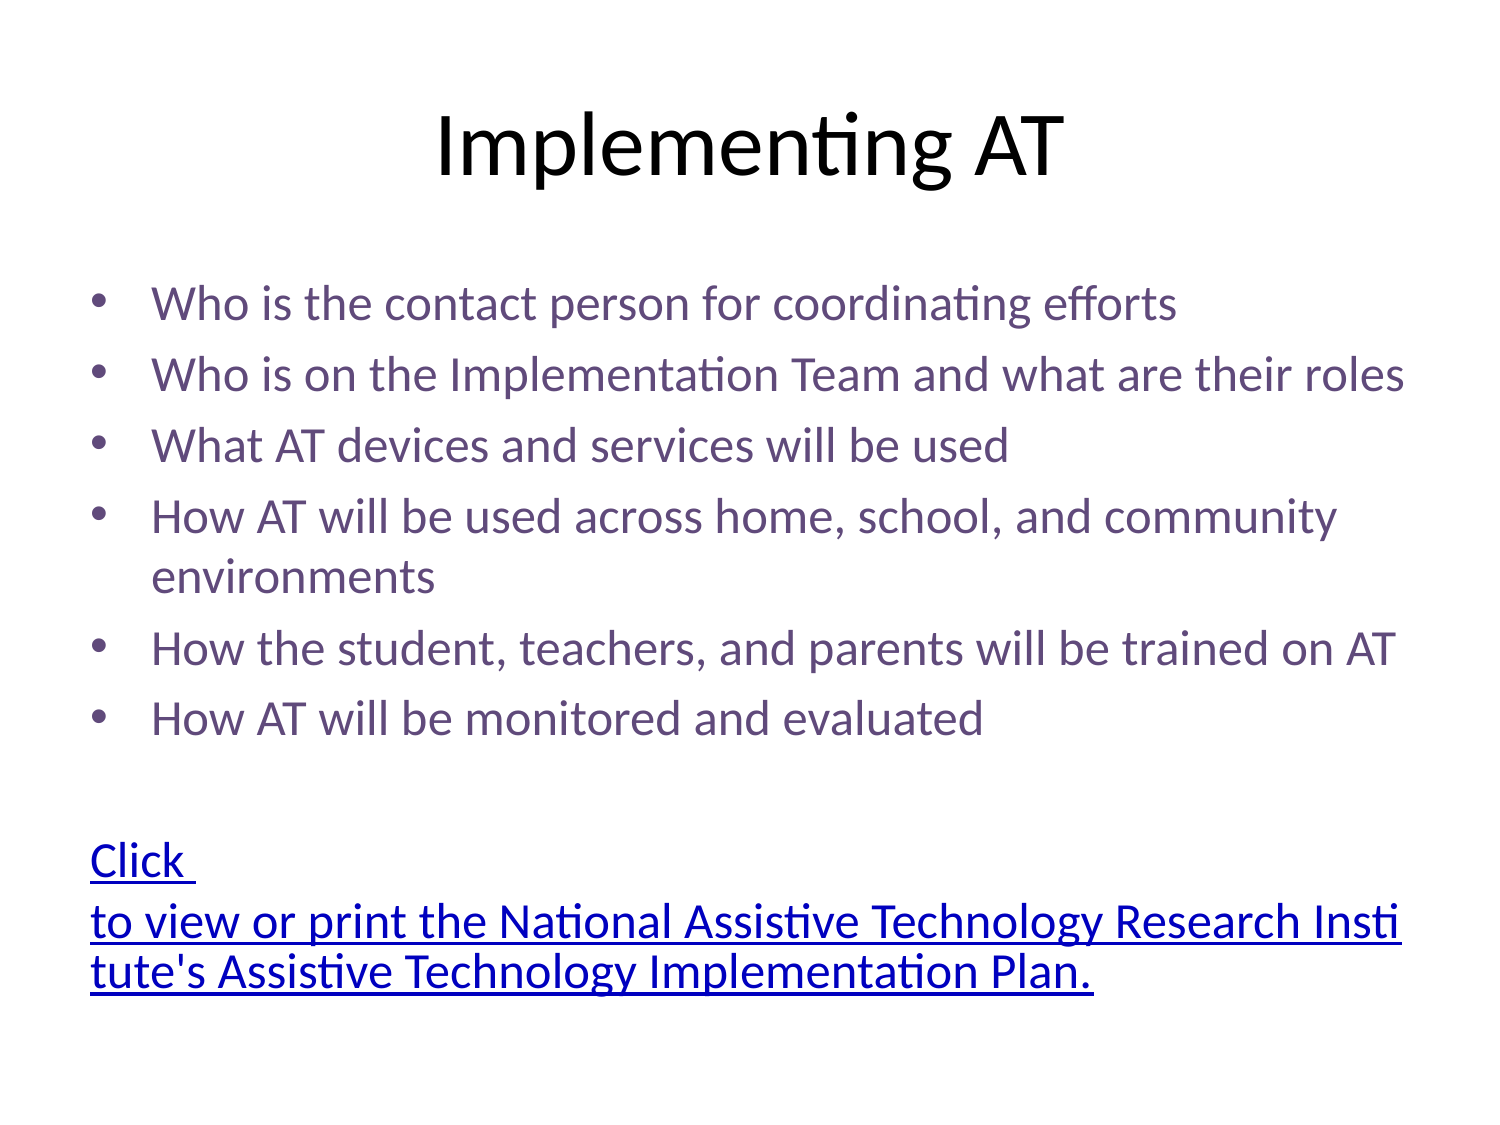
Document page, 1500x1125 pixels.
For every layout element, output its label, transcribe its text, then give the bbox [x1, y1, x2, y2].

title Implementing AT [75, 45, 1425, 233]
list Who is the contact person for coordinating efforts Who is on the Implementation Team and what are their roles What AT devices and services will be used How AT will be used across home, school, and community environments How the student, teachers, and parents will be trained on AT How AT will be monitored and evaluated Click to view or print the National Assistive Technology Research Institute's Assistive Technology Implementation Plan. [75, 262, 1425, 1005]
